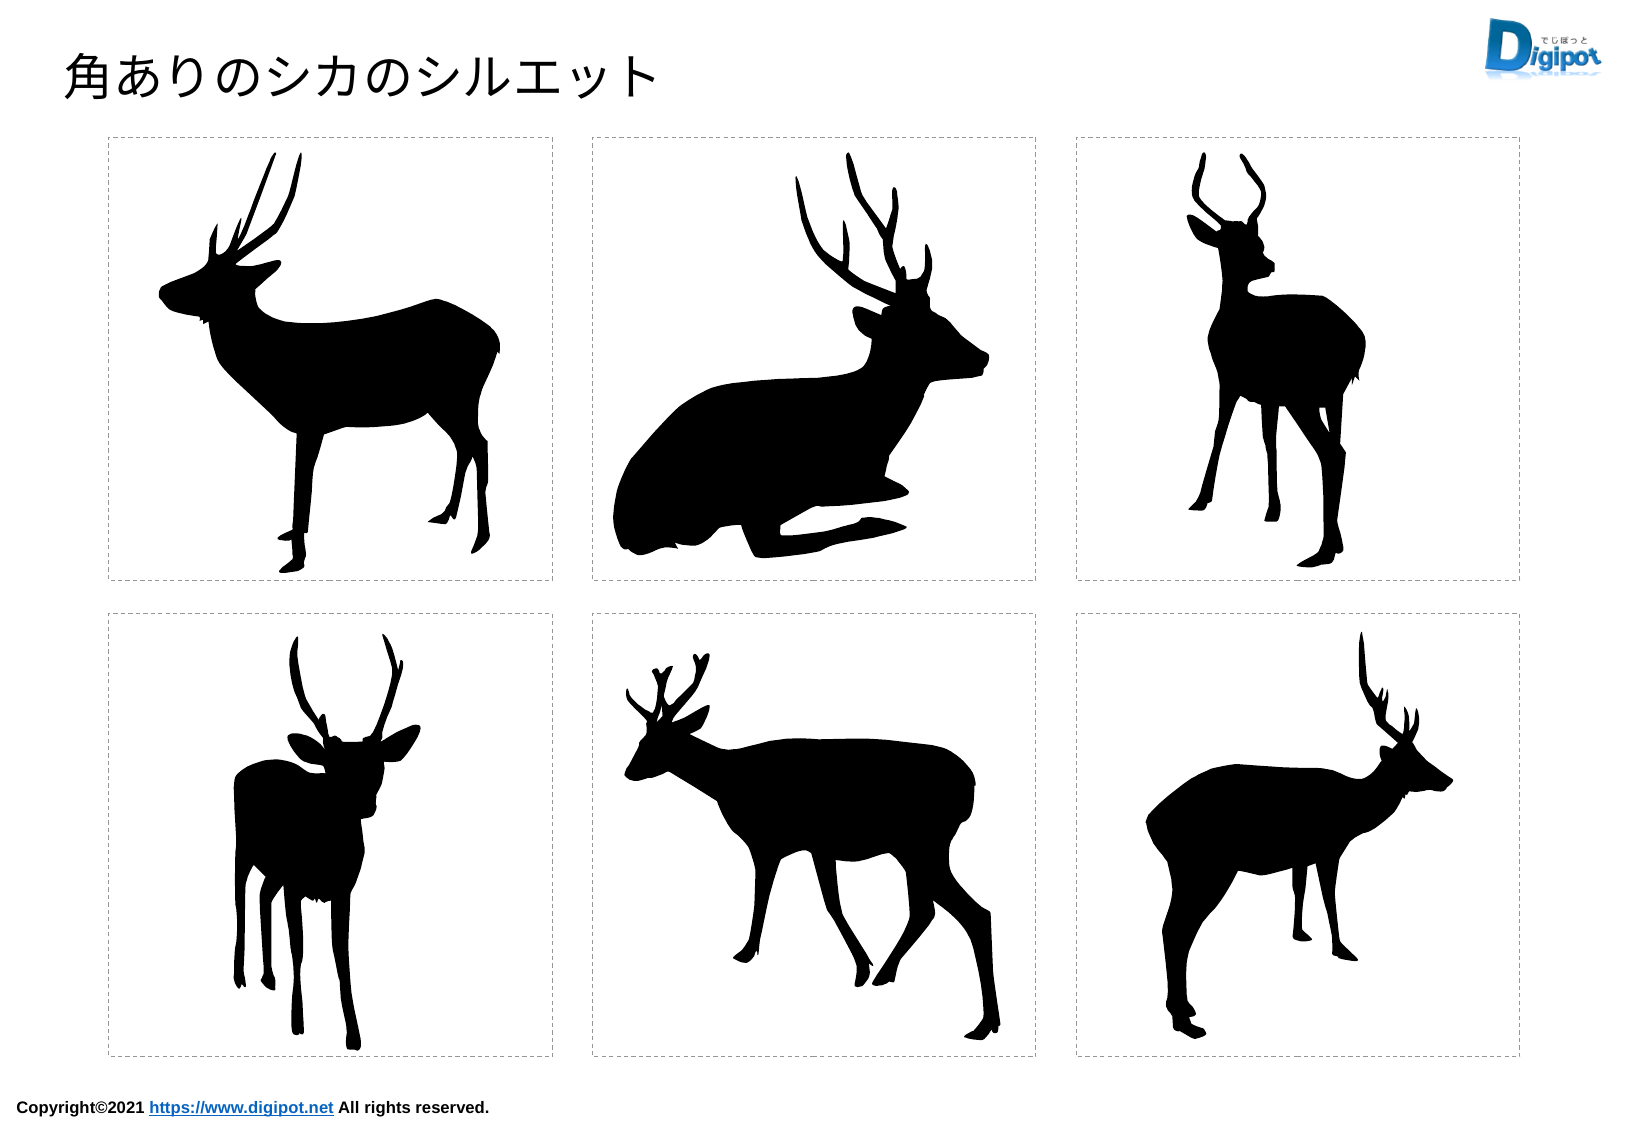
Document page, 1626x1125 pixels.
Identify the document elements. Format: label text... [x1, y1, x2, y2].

text_box [613, 152, 990, 559]
picture [1485, 18, 1602, 82]
text_box 角ありのシカのシルエット [48, 38, 679, 113]
text_box [1145, 631, 1454, 1040]
text_box [233, 633, 421, 1051]
text_box [624, 653, 1001, 1041]
text_box [158, 152, 500, 573]
text_box [1186, 152, 1366, 568]
